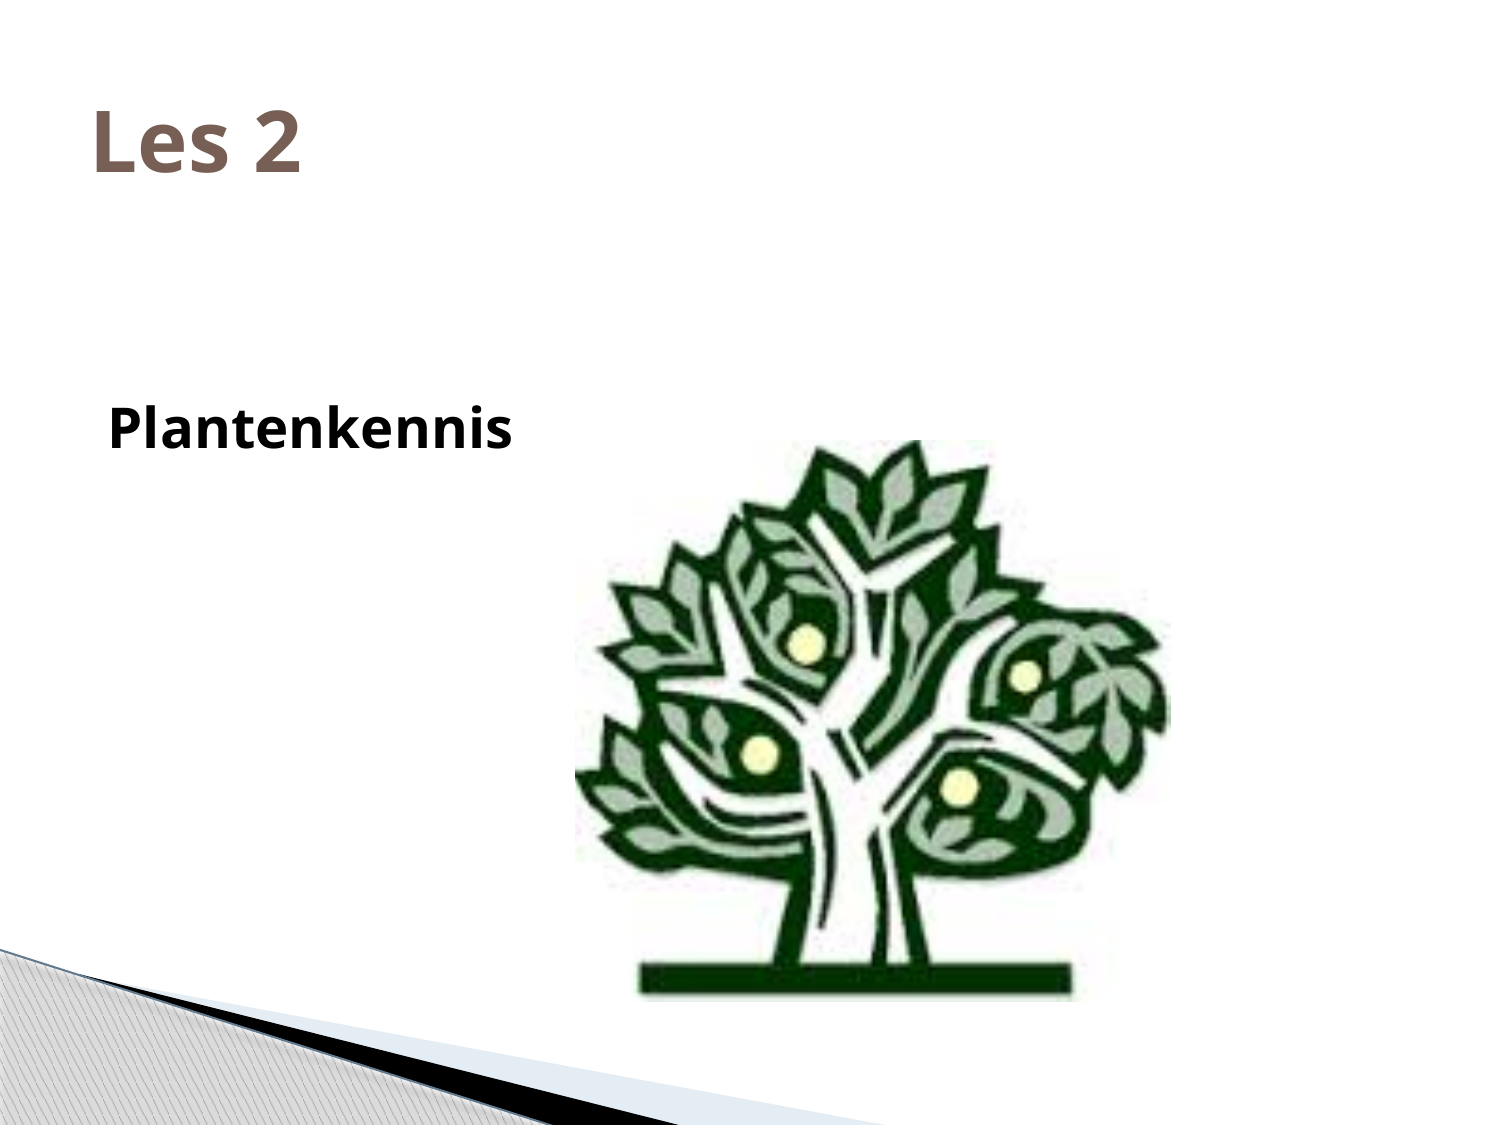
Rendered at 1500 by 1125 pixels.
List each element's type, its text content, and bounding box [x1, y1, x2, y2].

picture [575, 440, 1171, 1002]
title Les 2 [75, 45, 1425, 233]
list Plantenkennis [75, 385, 1425, 986]
